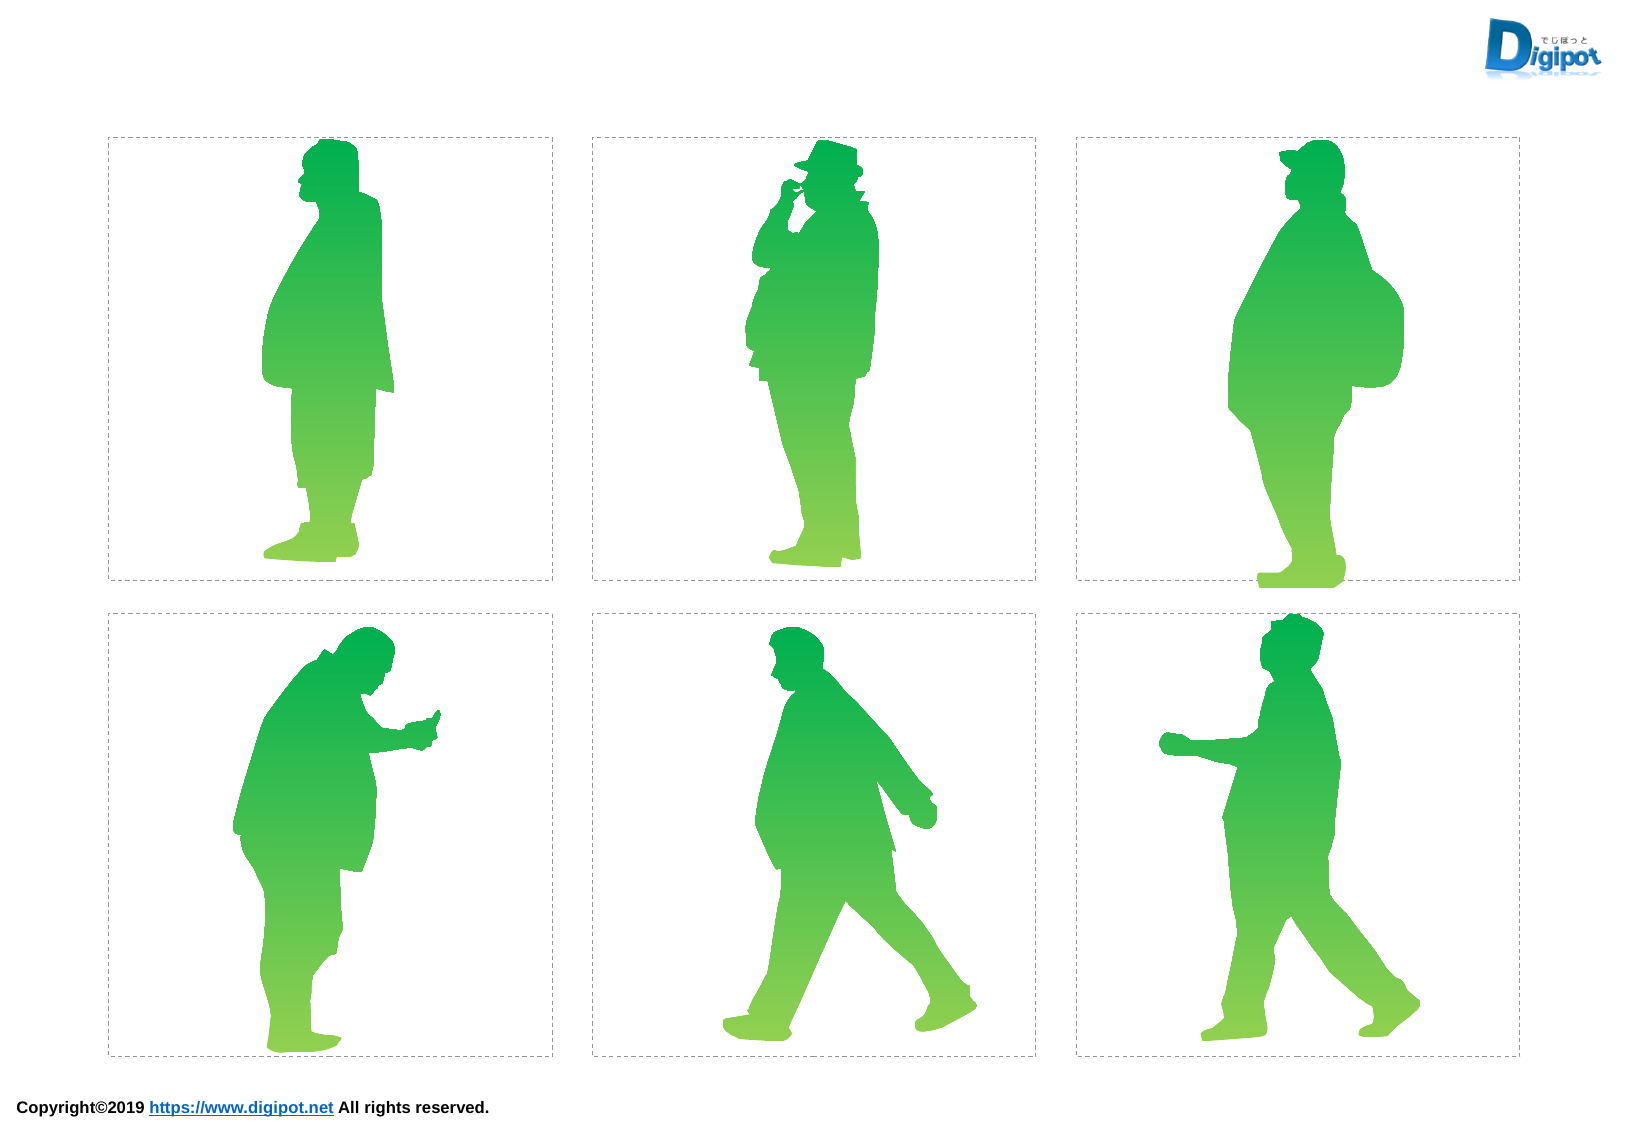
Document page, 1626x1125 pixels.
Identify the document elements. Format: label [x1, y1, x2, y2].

text_box [745, 139, 880, 568]
text_box [1228, 139, 1405, 589]
text_box [262, 139, 395, 563]
text_box [722, 626, 978, 1042]
text_box [232, 626, 442, 1053]
picture [1485, 18, 1602, 82]
text_box [1159, 613, 1421, 1042]
